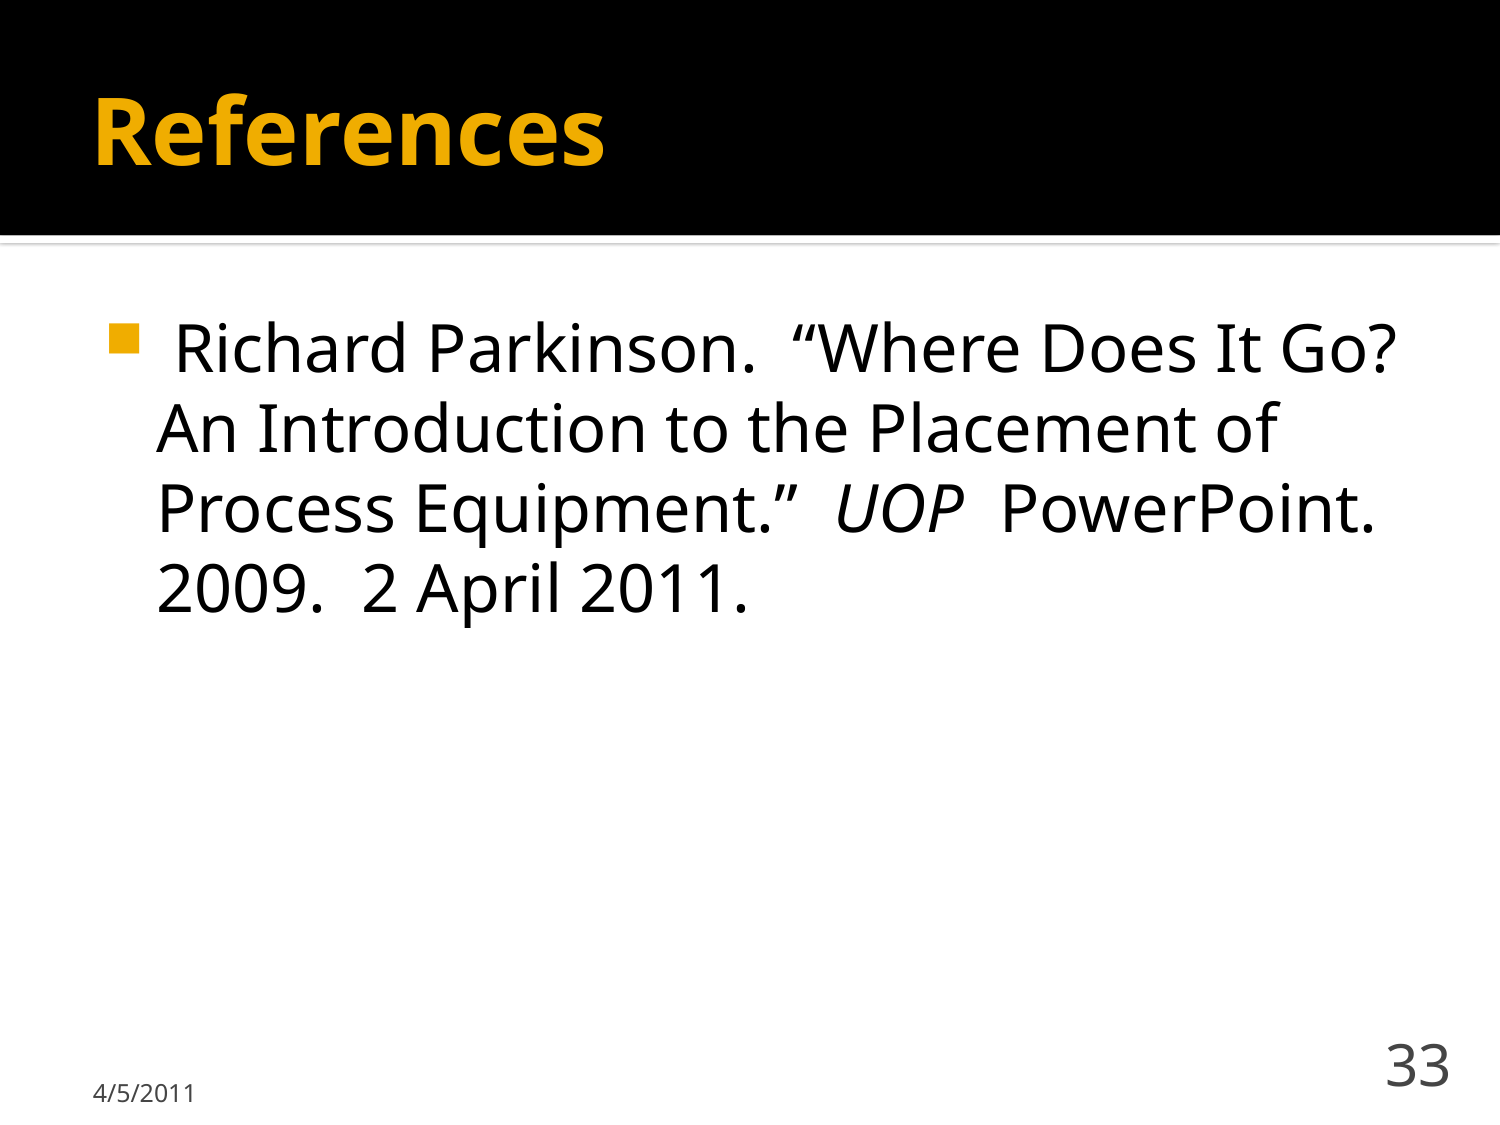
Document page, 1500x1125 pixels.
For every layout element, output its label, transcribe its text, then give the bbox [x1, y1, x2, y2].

list Richard Parkinson. “Where Does It Go? An Introduction to the Placement of Process Equipment.” UOP PowerPoint. 2009. 2 April 2011. [75, 291, 1425, 1050]
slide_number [75, 1062, 425, 1108]
title References [75, 25, 1425, 231]
slide_number 33 [1345, 1062, 1467, 1108]
